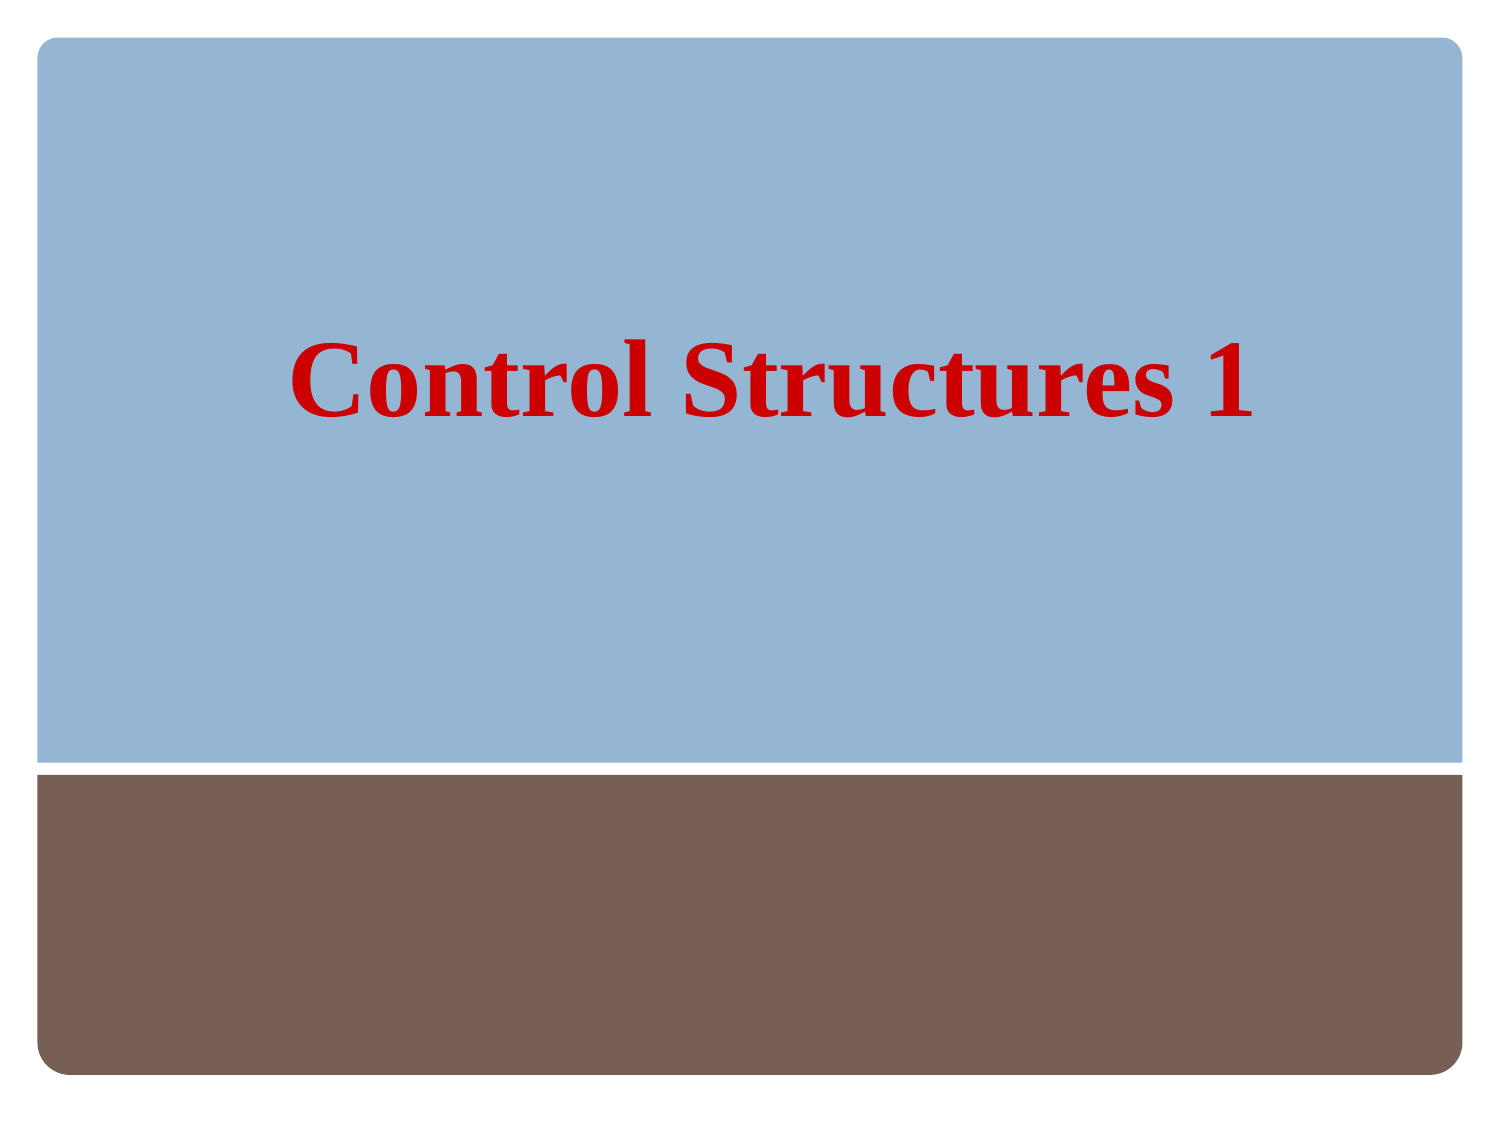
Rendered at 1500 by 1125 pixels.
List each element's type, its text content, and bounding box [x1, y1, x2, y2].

title Control Structures 1 [135, 278, 1411, 467]
